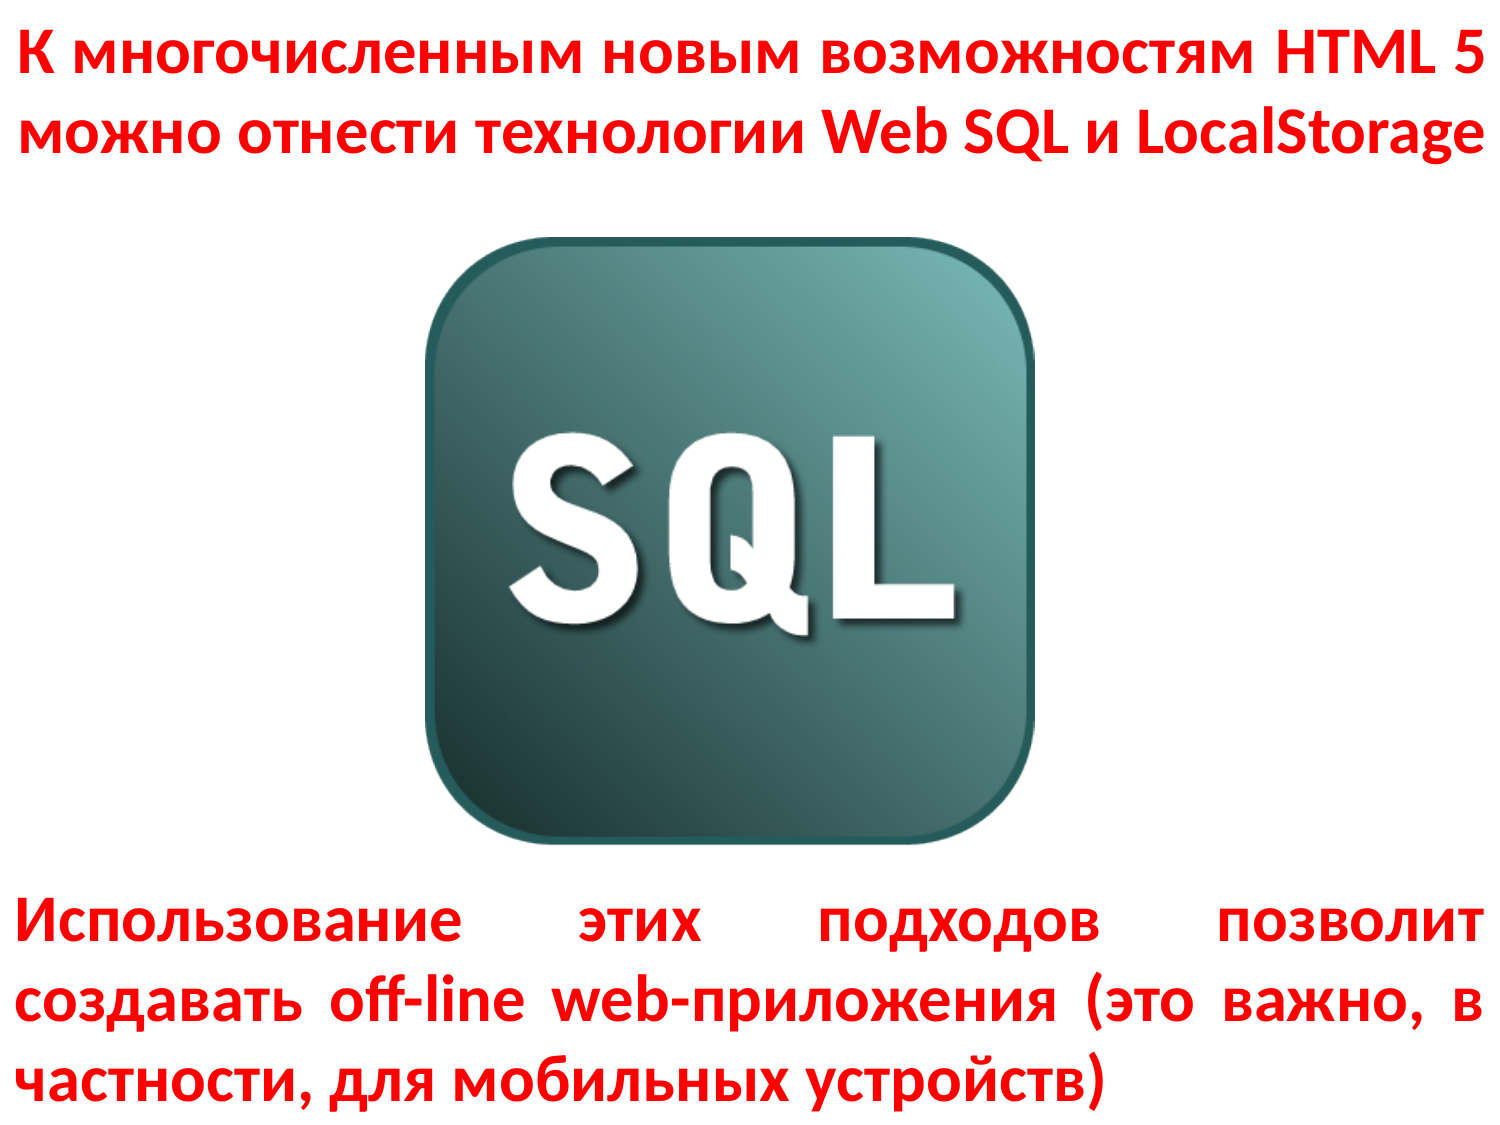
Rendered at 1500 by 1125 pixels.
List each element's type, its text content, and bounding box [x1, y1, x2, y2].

text_box К многочисленным новым возможностям HTML 5 можно отнести технологии Web SQL и LocalStorage [2, 0, 1500, 175]
picture [424, 237, 1035, 848]
text_box Использование этих подходов позволит создавать off-line web-приложения (это важно, в частности, для мобильных устройств) [0, 867, 1500, 1123]
